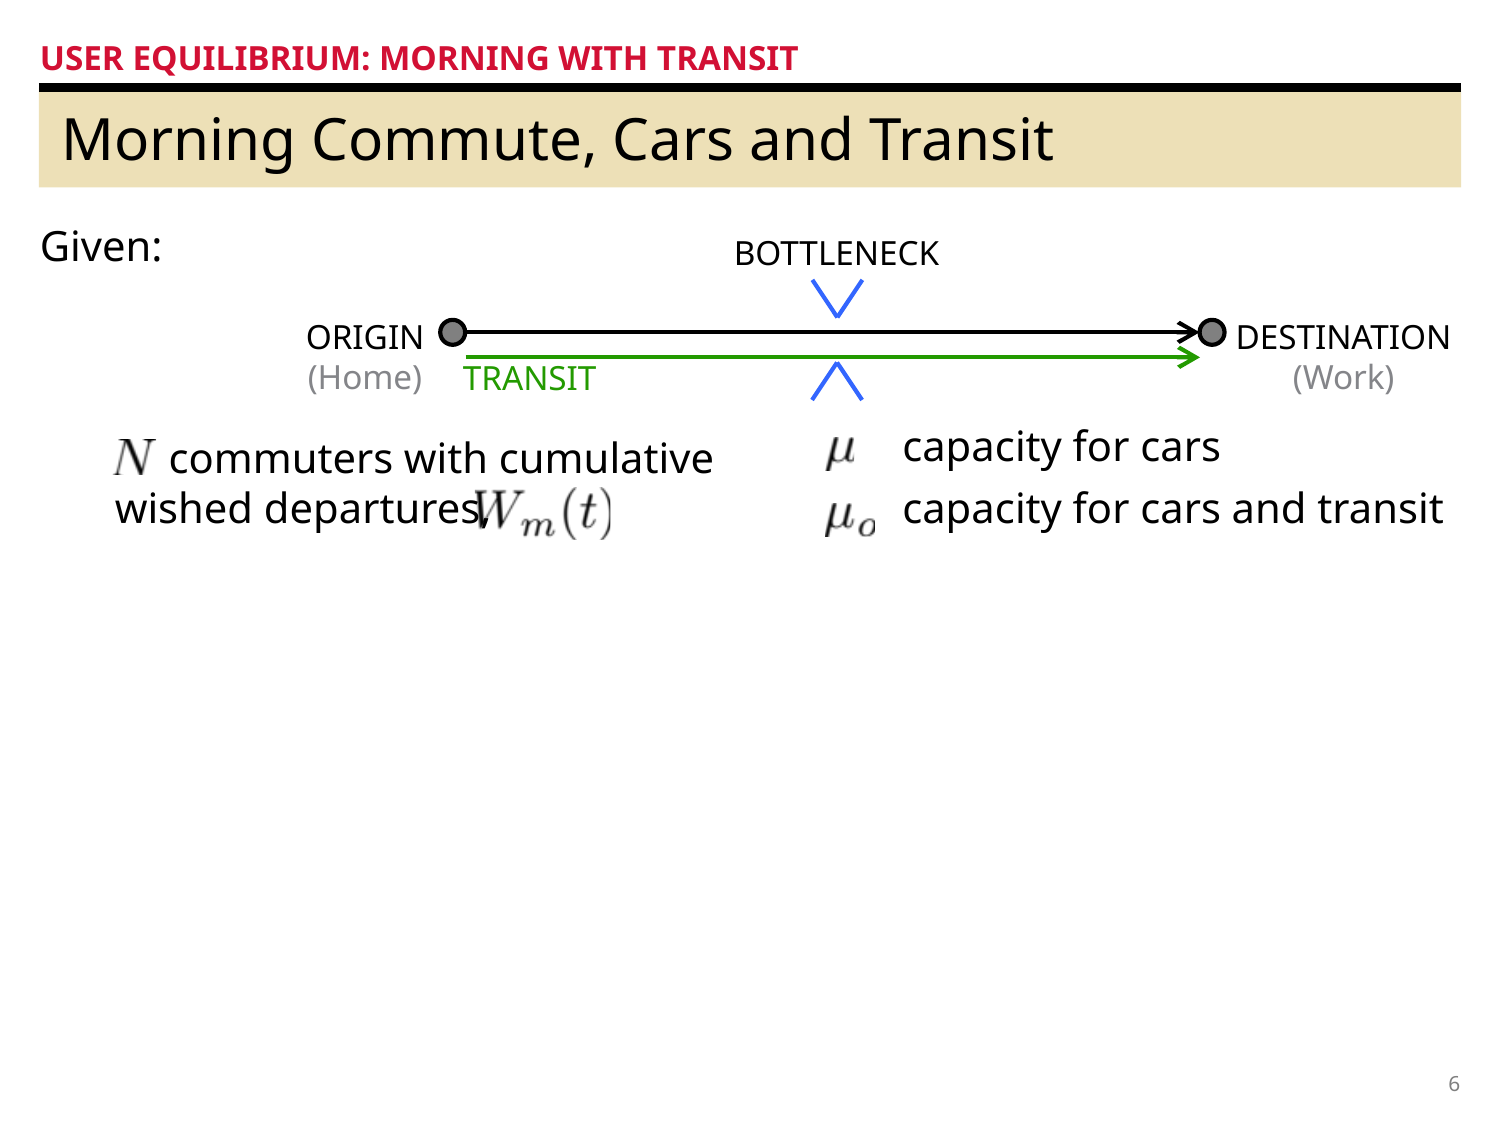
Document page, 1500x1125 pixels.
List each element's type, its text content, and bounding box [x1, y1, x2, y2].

picture [824, 502, 876, 537]
picture [824, 437, 855, 471]
text_box [1197, 317, 1220, 347]
text_box capacity for cars and transit [887, 474, 1463, 540]
text_box USER EQUILIBRIUM: MORNING WITH TRANSIT [24, 27, 1475, 88]
picture [112, 439, 157, 476]
text_box ORIGIN (Home) [291, 308, 440, 404]
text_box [811, 365, 863, 401]
text_box TRANSIT [448, 349, 612, 405]
text_box DESTINATION (Work) [1220, 308, 1467, 404]
text_box commuters with cumulative wished departures, [99, 424, 750, 540]
text_box capacity for cars [887, 412, 1363, 474]
text_box [440, 317, 467, 347]
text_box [812, 279, 863, 318]
title Morning Commute, Cars and Transit [38, 92, 1462, 188]
picture [474, 487, 611, 540]
text_box Given: [24, 212, 1400, 278]
